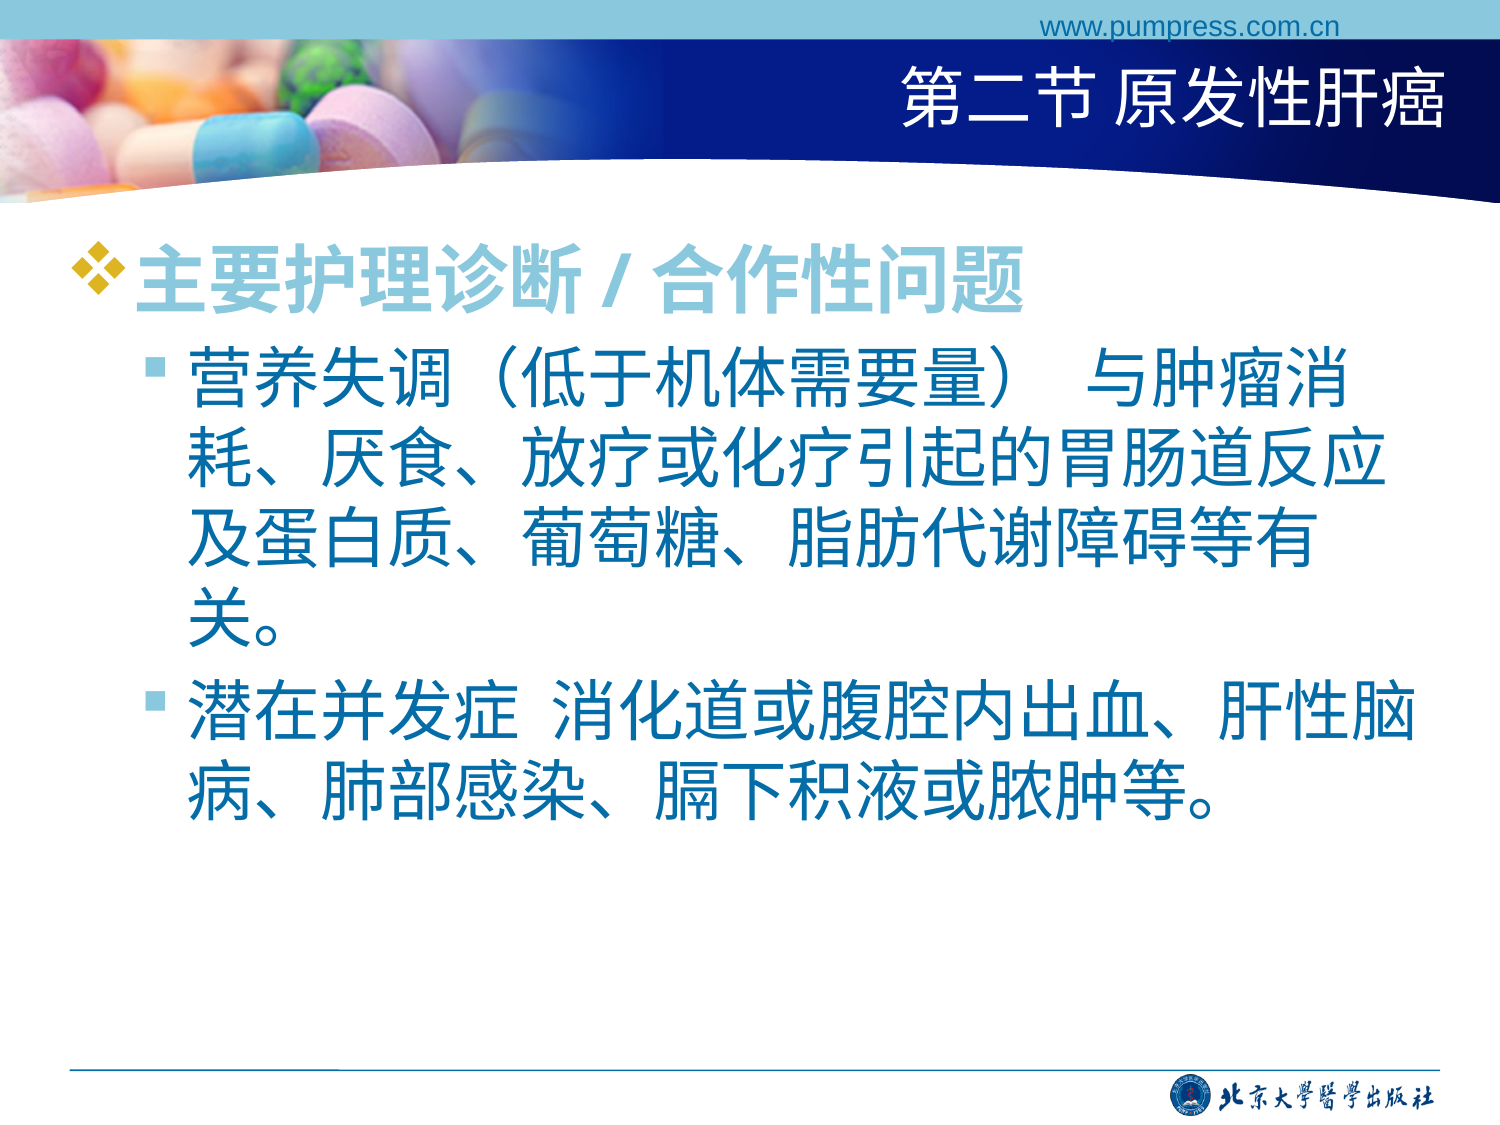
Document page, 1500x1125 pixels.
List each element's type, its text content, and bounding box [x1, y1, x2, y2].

list 主要护理诊断/合作性问题 营养失调（低于机体需要量） 与肿瘤消耗、厌食、放疗或化疗引起的胃肠道反应及蛋白质、葡萄糖、脂肪代谢障碍等有关。 潜在并发症 消化道或腹腔内出血、肝性脑病、肺部感染、膈下积液或脓肿等。 [49, 224, 1463, 1026]
picture [1170, 1074, 1436, 1118]
slide_number www.pumpress.com.cn [1025, 0, 1463, 38]
picture [0, 40, 1500, 203]
title 第二节 原发性肝癌 [137, 49, 1463, 143]
